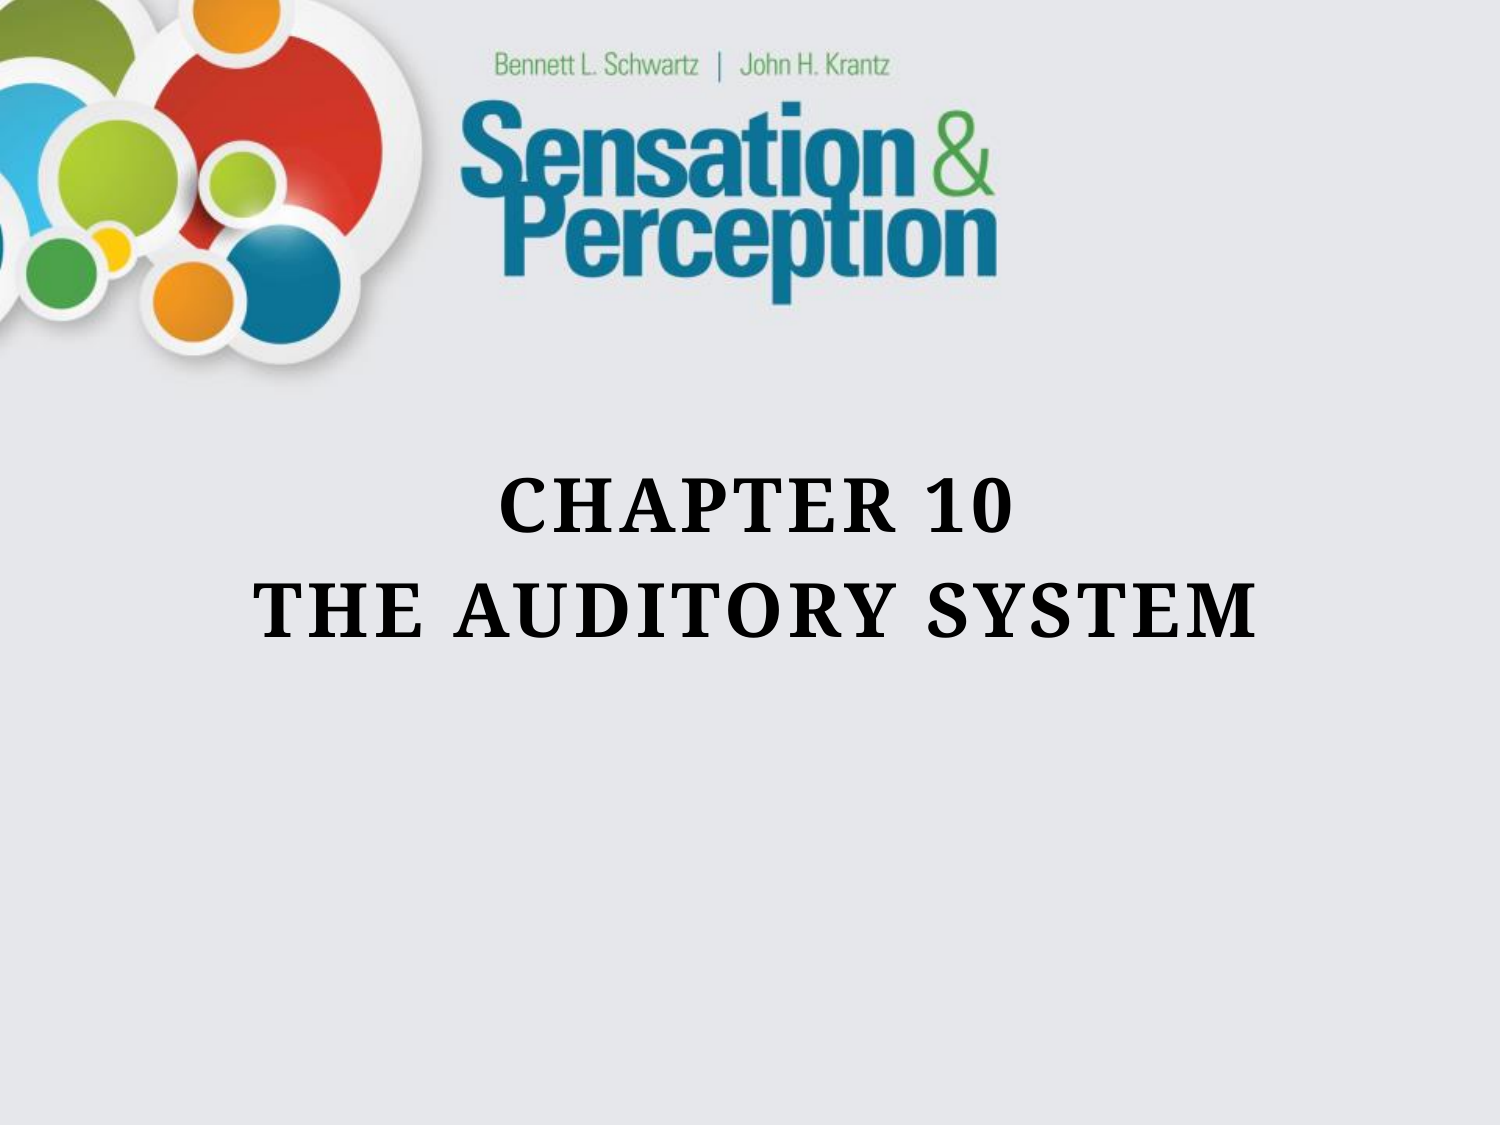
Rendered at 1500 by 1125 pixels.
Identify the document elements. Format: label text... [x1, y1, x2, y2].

picture [0, 0, 1500, 1125]
list CHAPTER 10 THE AUDITORY SYSTEM [224, 450, 1288, 725]
